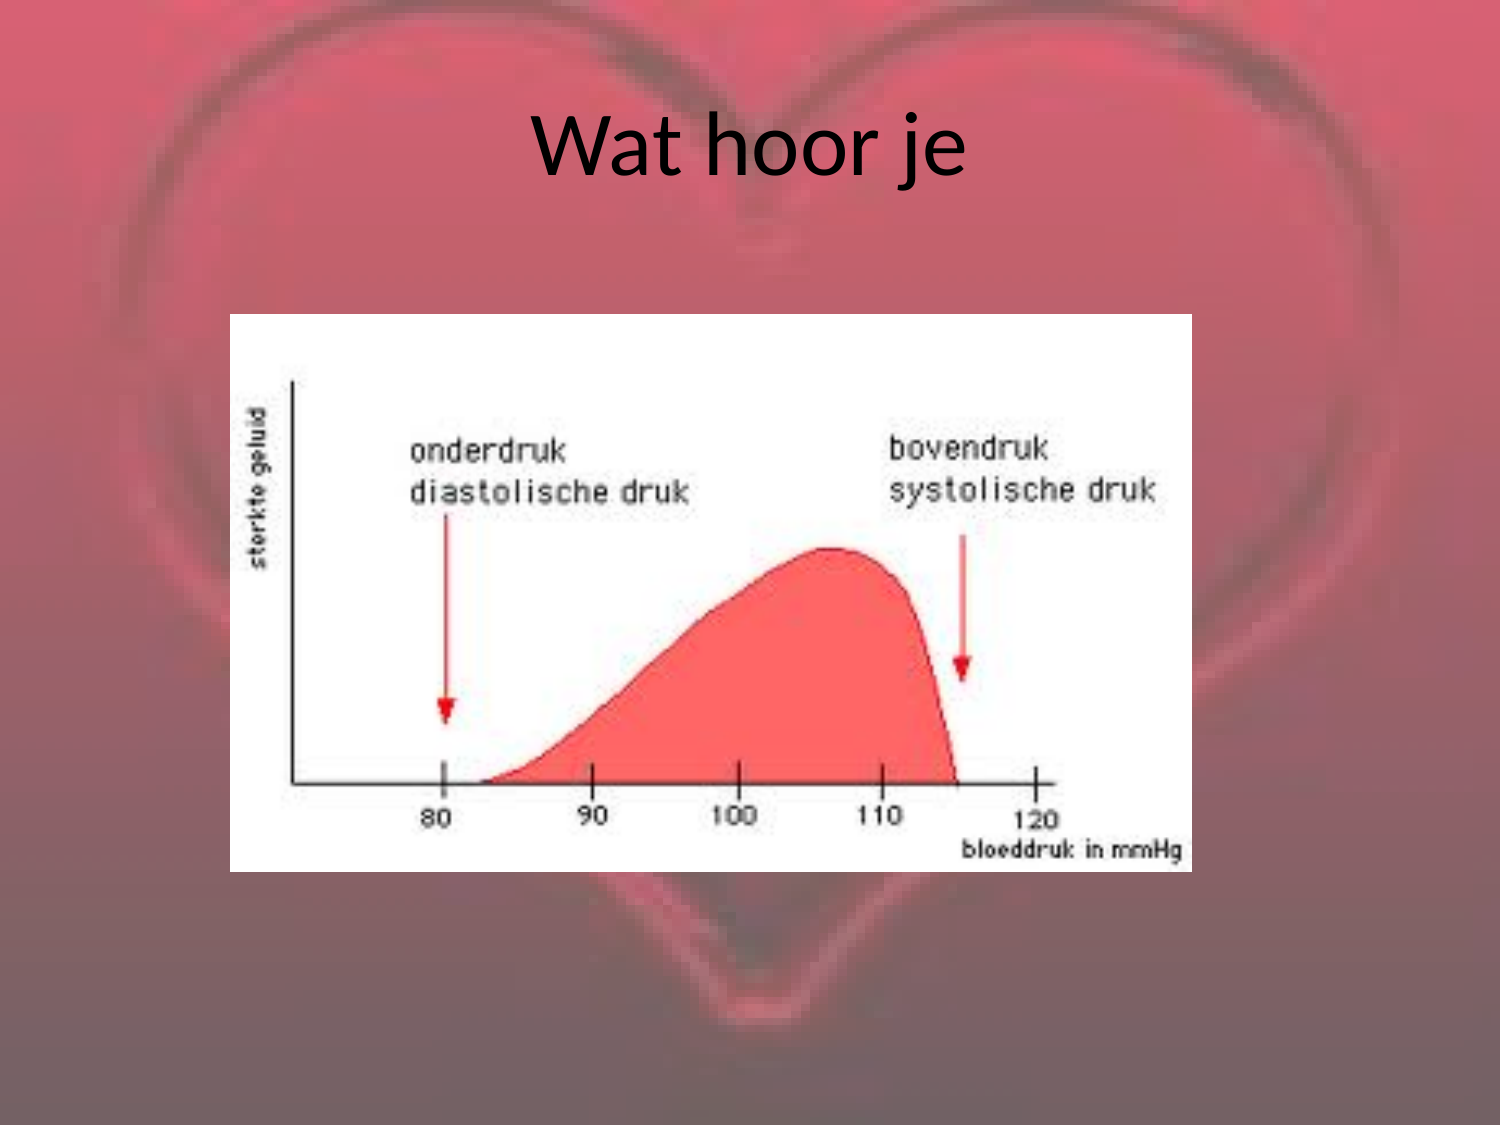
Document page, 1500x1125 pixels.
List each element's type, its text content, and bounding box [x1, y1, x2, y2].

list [229, 314, 1192, 872]
title Wat hoor je [75, 45, 1425, 233]
